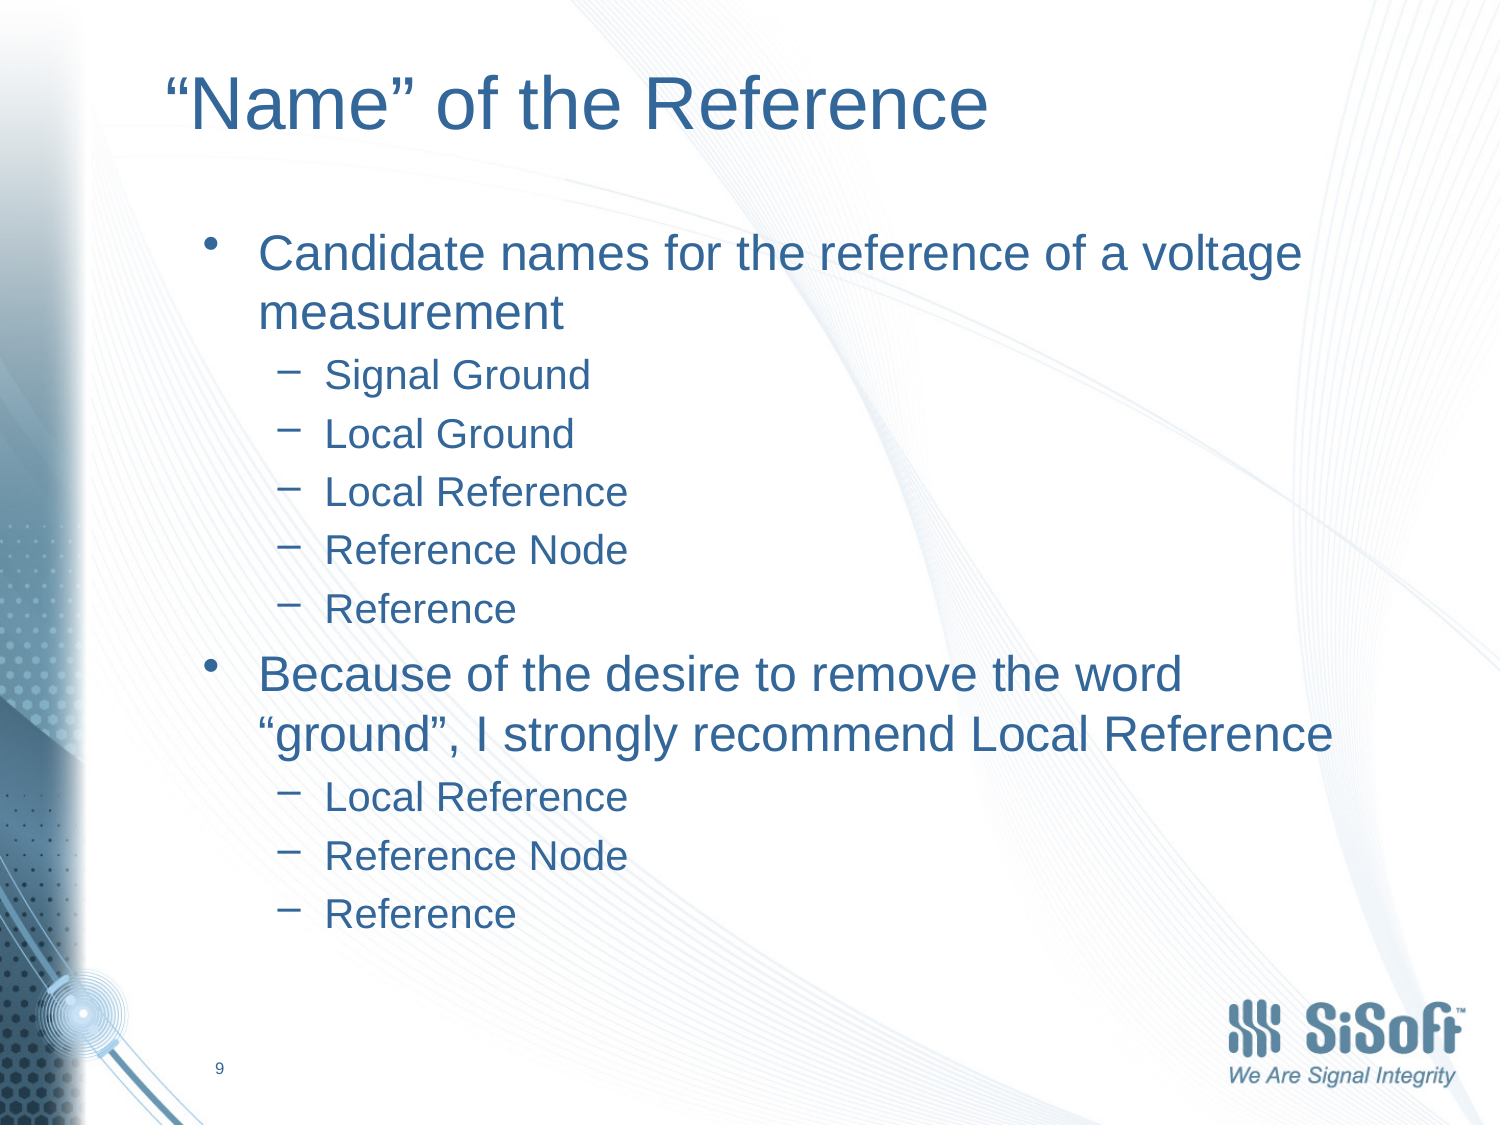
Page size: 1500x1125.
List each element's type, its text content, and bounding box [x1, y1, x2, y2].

title “Name” of the Reference [150, 24, 1300, 175]
footer 9 [200, 1050, 975, 1104]
picture [0, 0, 1500, 1125]
list Candidate names for the reference of a voltage measurement Signal Ground Local Ground Local Reference Reference Node Reference Because of the desire to remove the word “ground”, I strongly recommend Local Reference Local Reference Reference Node Reference [187, 212, 1363, 963]
